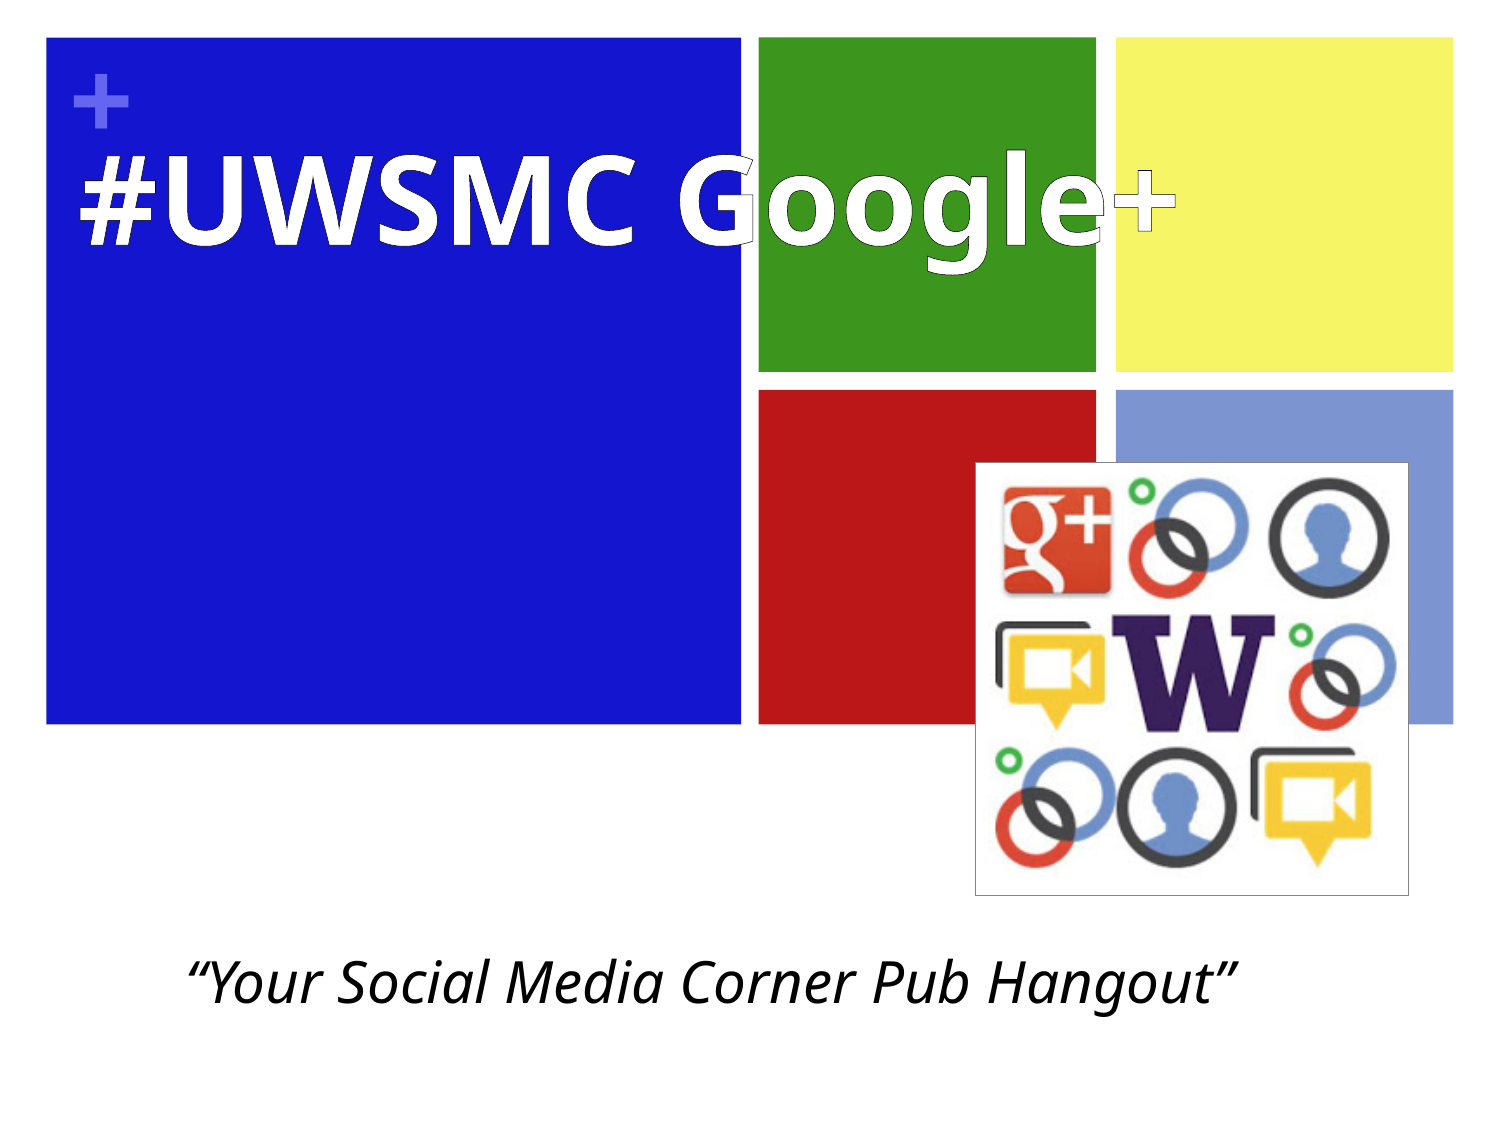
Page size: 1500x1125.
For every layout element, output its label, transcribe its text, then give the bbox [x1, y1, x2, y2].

title #UWSMC Google+ [62, 112, 1350, 316]
picture [974, 461, 1409, 897]
subtitle “Your Social Media Corner Pub Hangout” [0, 937, 1250, 1125]
